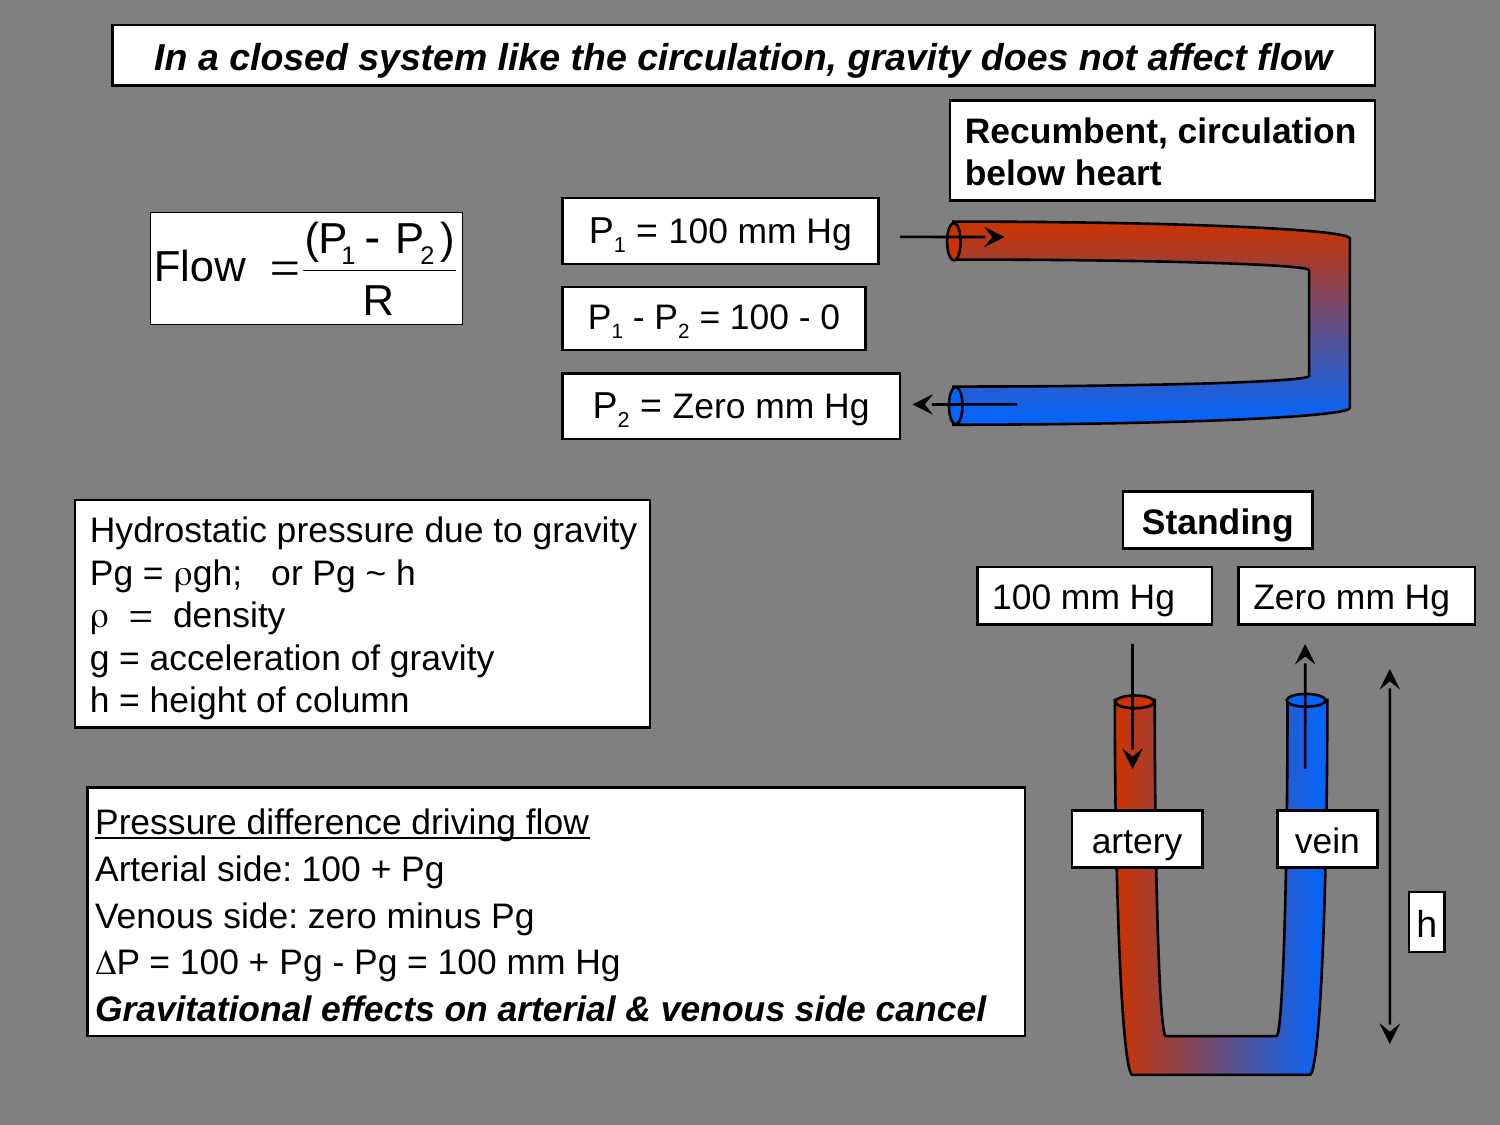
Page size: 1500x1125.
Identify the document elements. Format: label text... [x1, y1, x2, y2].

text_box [977, 489, 1476, 1076]
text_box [149, 99, 1376, 438]
text_box Pressure difference driving flow Arterial side: 100 + Pg Venous side: zero minus Pg DP = 100 + Pg - Pg = 100 mm Hg Gravitational effects on arterial & venous side cancel [87, 787, 972, 1037]
text_box Hydrostatic pressure due to gravity Pg = rgh; or Pg ~ h r = density g = acceleration of gravity h = height of column [75, 499, 650, 728]
title In a closed system like the circulation, gravity does not affect flow [111, 24, 1376, 87]
